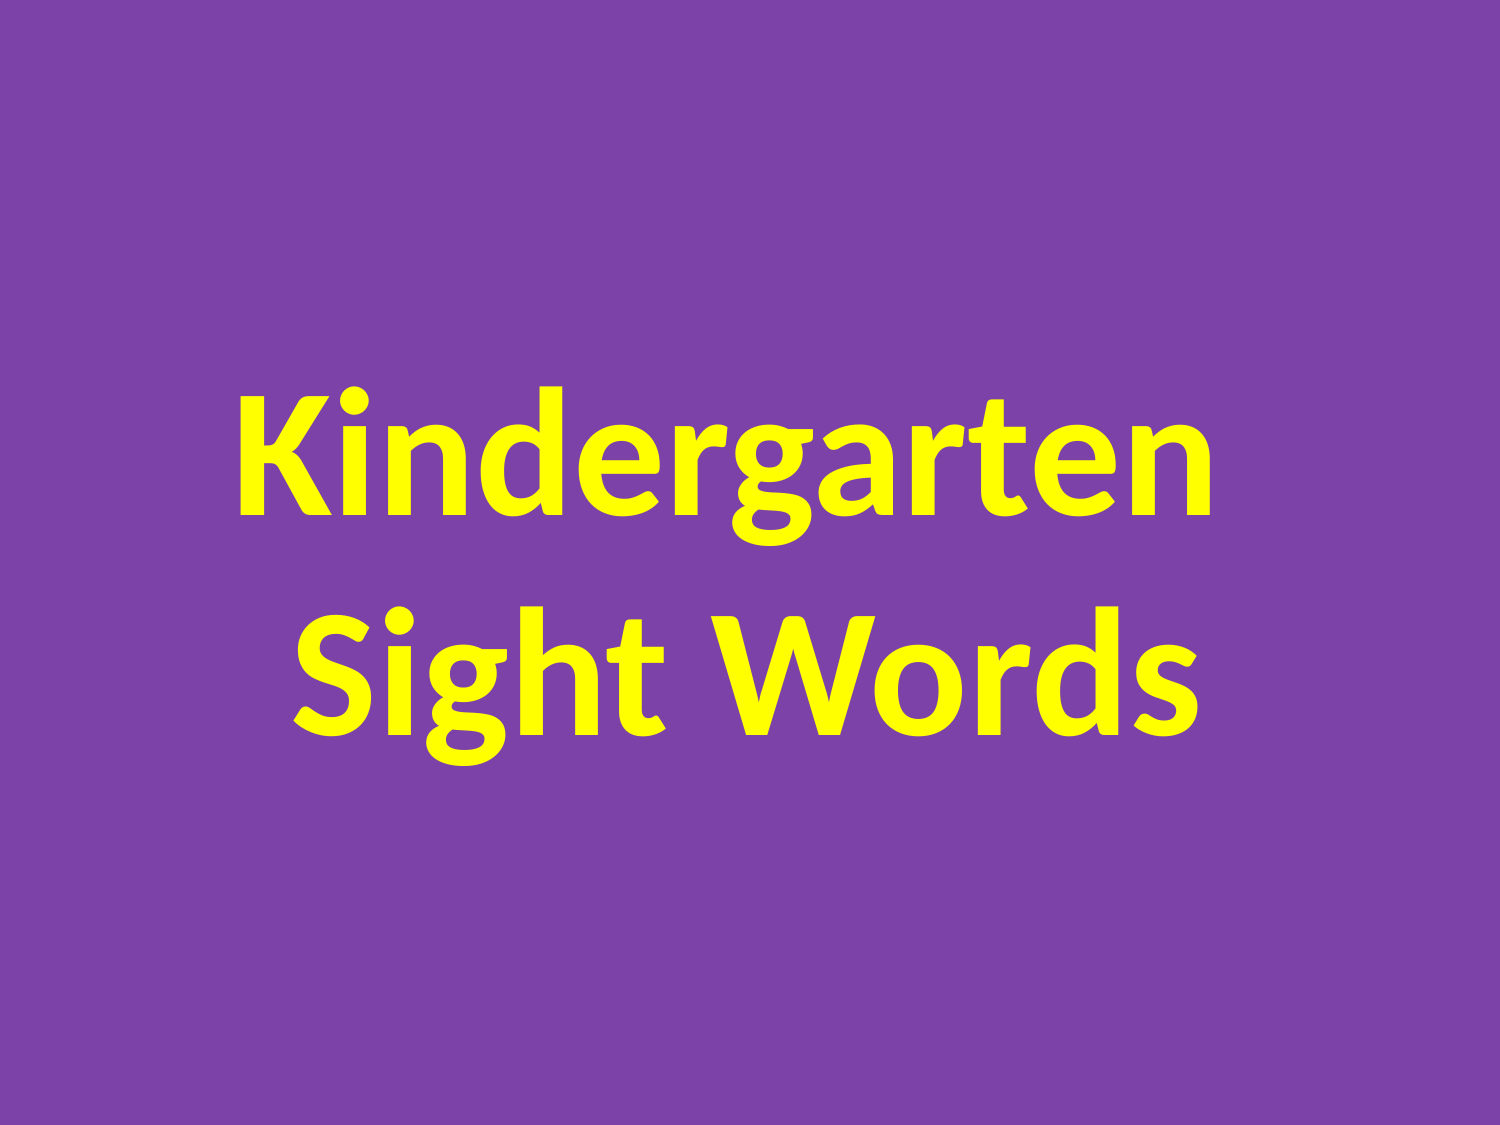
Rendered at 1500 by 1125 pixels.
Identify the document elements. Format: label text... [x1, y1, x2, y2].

text_box Kindergarten Sight Words [216, 324, 1277, 780]
